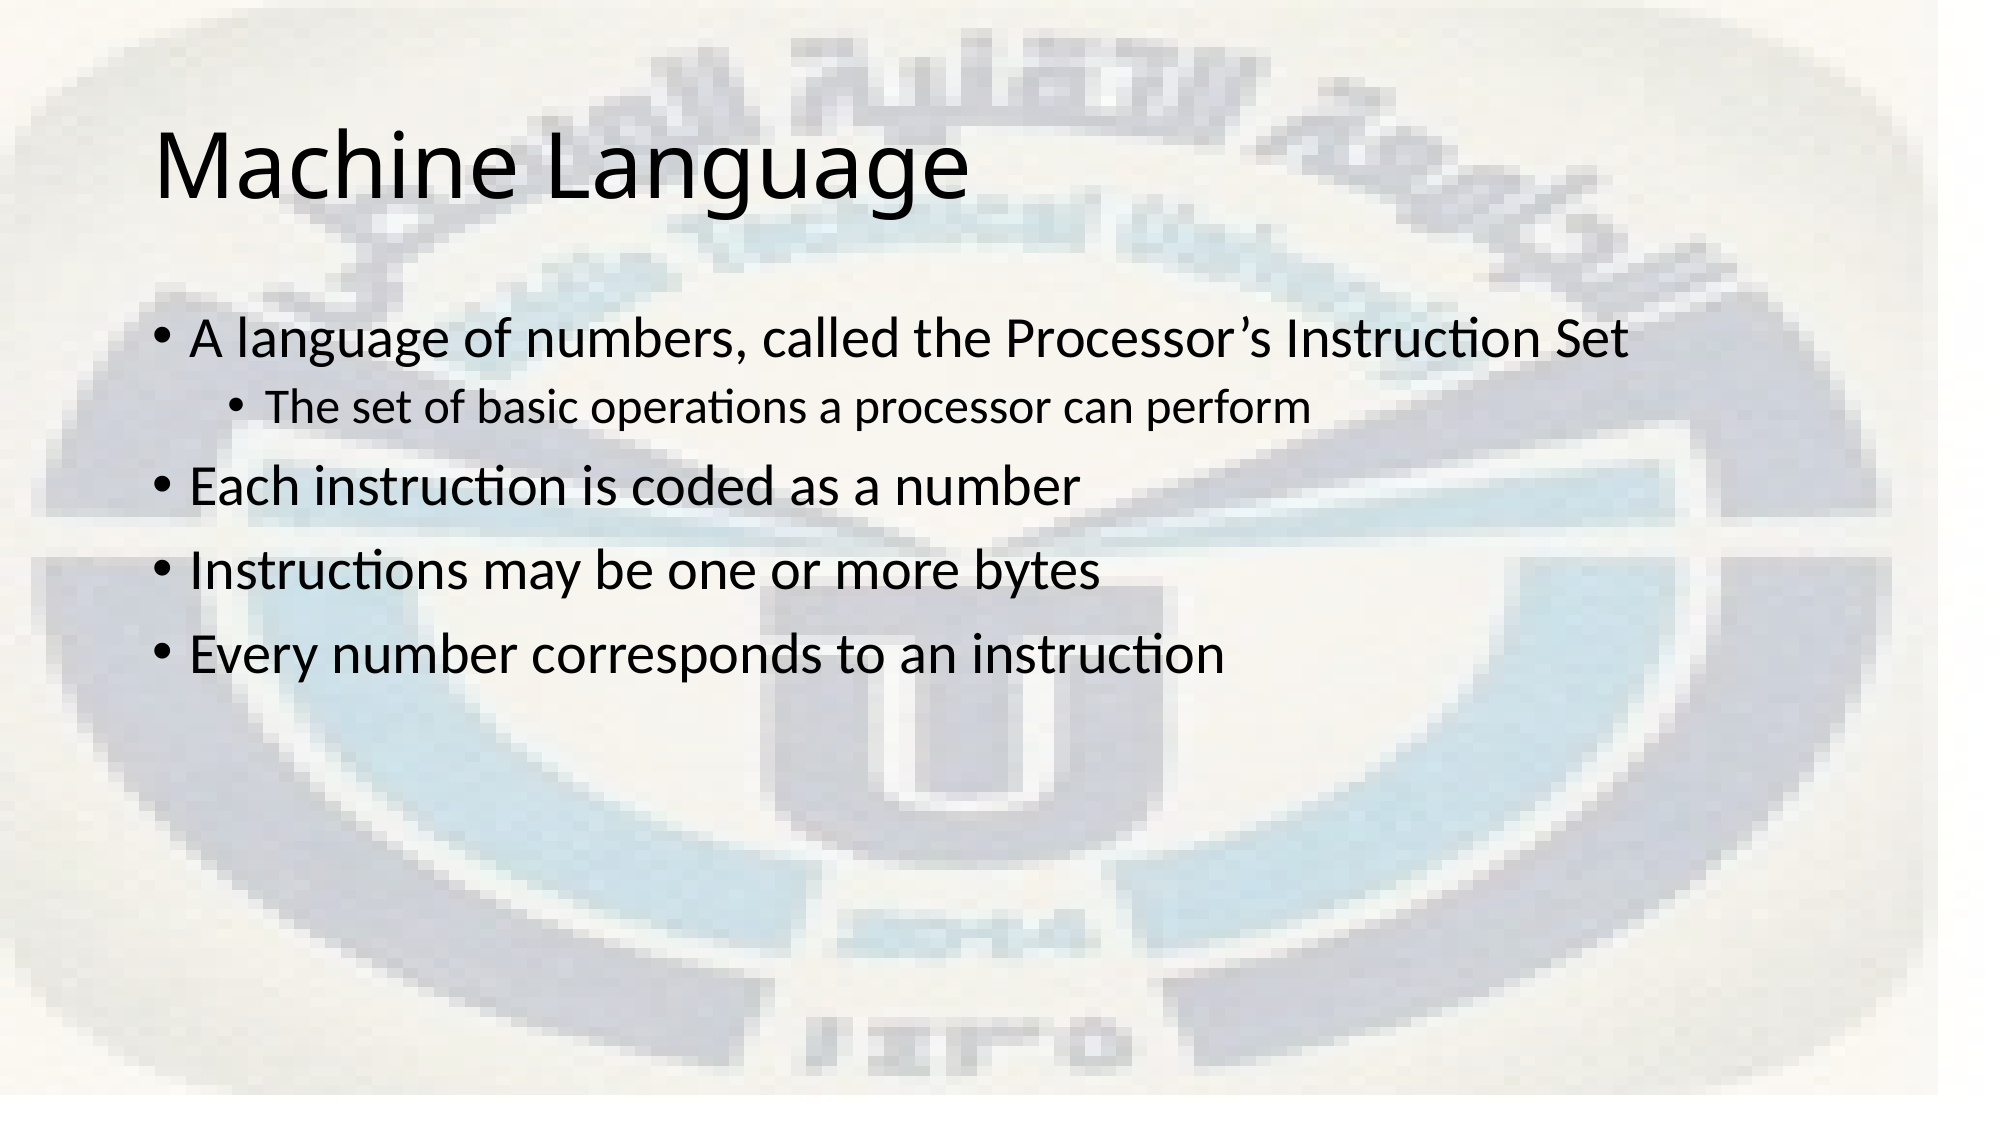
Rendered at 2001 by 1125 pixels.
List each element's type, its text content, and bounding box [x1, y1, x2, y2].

title Machine Language [137, 59, 1863, 278]
text_box Label Operator Operand[s] ;Comment INIT: mov ax, bx ; Copy contents of bx into ax Label - INIT: Operator - mov Operands - ax and bx Comment - alphanumeric string between ; and \n Not case sensitive Unlike other assemblers, destination operand is first mov is the mnemonic that the assembler translates into an opcode [0, 0, 2000, 1125]
list A language of numbers, called the Processor’s Instruction Set The set of basic operations a processor can perform Each instruction is coded as a number Instructions may be one or more bytes Every number corresponds to an instruction [137, 299, 1863, 1014]
